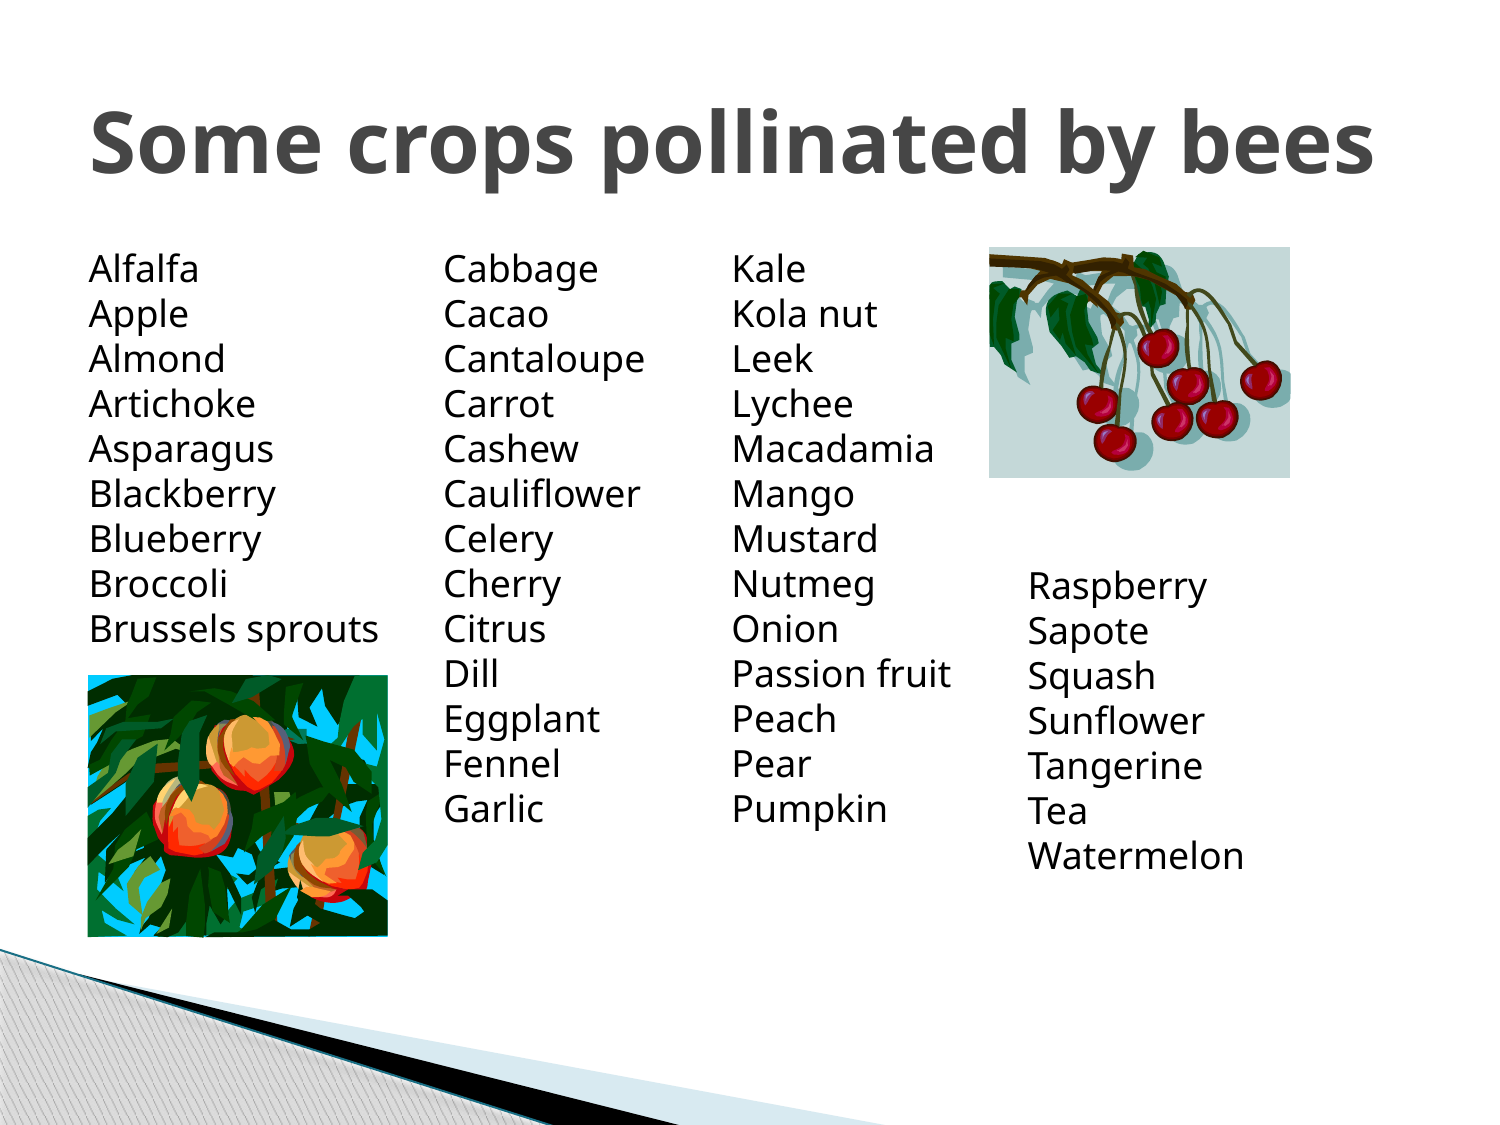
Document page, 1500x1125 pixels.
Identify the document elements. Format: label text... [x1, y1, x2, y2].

title Some crops pollinated by bees [75, 45, 1425, 233]
picture [987, 246, 1291, 479]
text_box Alfalfa Apple Almond Artichoke Asparagus Blackberry Blueberry Broccoli Brussels sprouts [73, 237, 395, 703]
text_box Cabbage Cacao Cantaloupe Carrot Cashew Cauliflower Celery Cherry Citrus Dill Eggplant Fennel Garlic [428, 237, 661, 883]
text_box Raspberry Sapote Squash Sunflower Tangerine Tea Watermelon [1012, 554, 1261, 884]
picture [87, 674, 388, 940]
text_box Kale Kola nut Leek Lychee Macadamia Mango Mustard Nutmeg Onion Passion fruit Peach Pear Pumpkin [716, 237, 967, 883]
